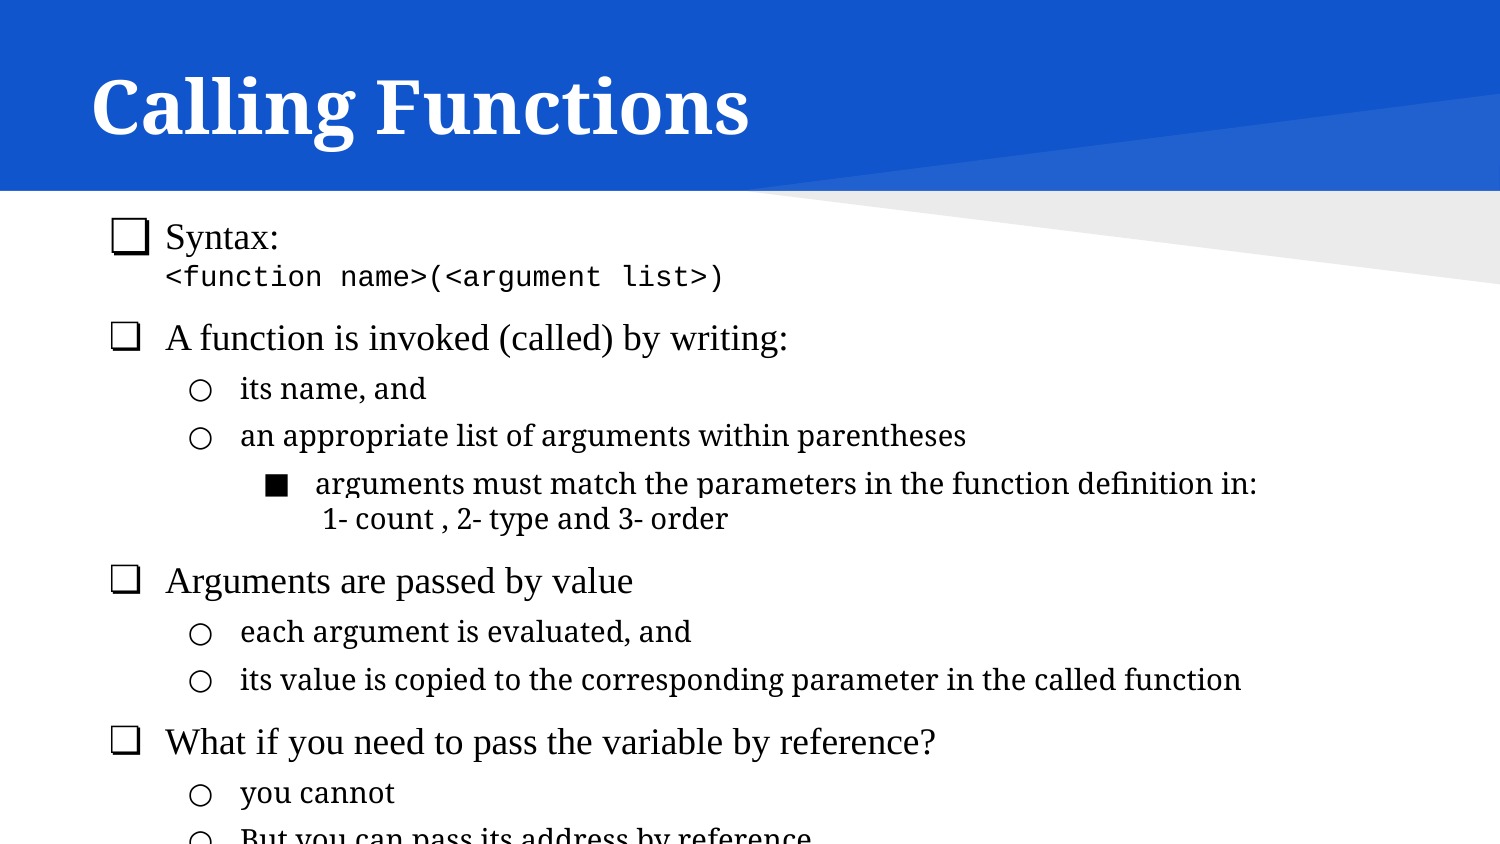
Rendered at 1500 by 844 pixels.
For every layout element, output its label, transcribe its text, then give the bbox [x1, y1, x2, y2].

list Syntax: <function name>(<argument list>) A function is invoked (called) by writing: its name, and an appropriate list of arguments within parentheses arguments must match the parameters in the function definition in: 1- count , 2- type and 3- order Arguments are passed by value each argument is evaluated, and its value is copied to the corresponding parameter in the called function What if you need to pass the variable by reference? you cannot But you can pass its address by reference [75, 196, 1425, 808]
title Calling Functions [75, 33, 1425, 175]
